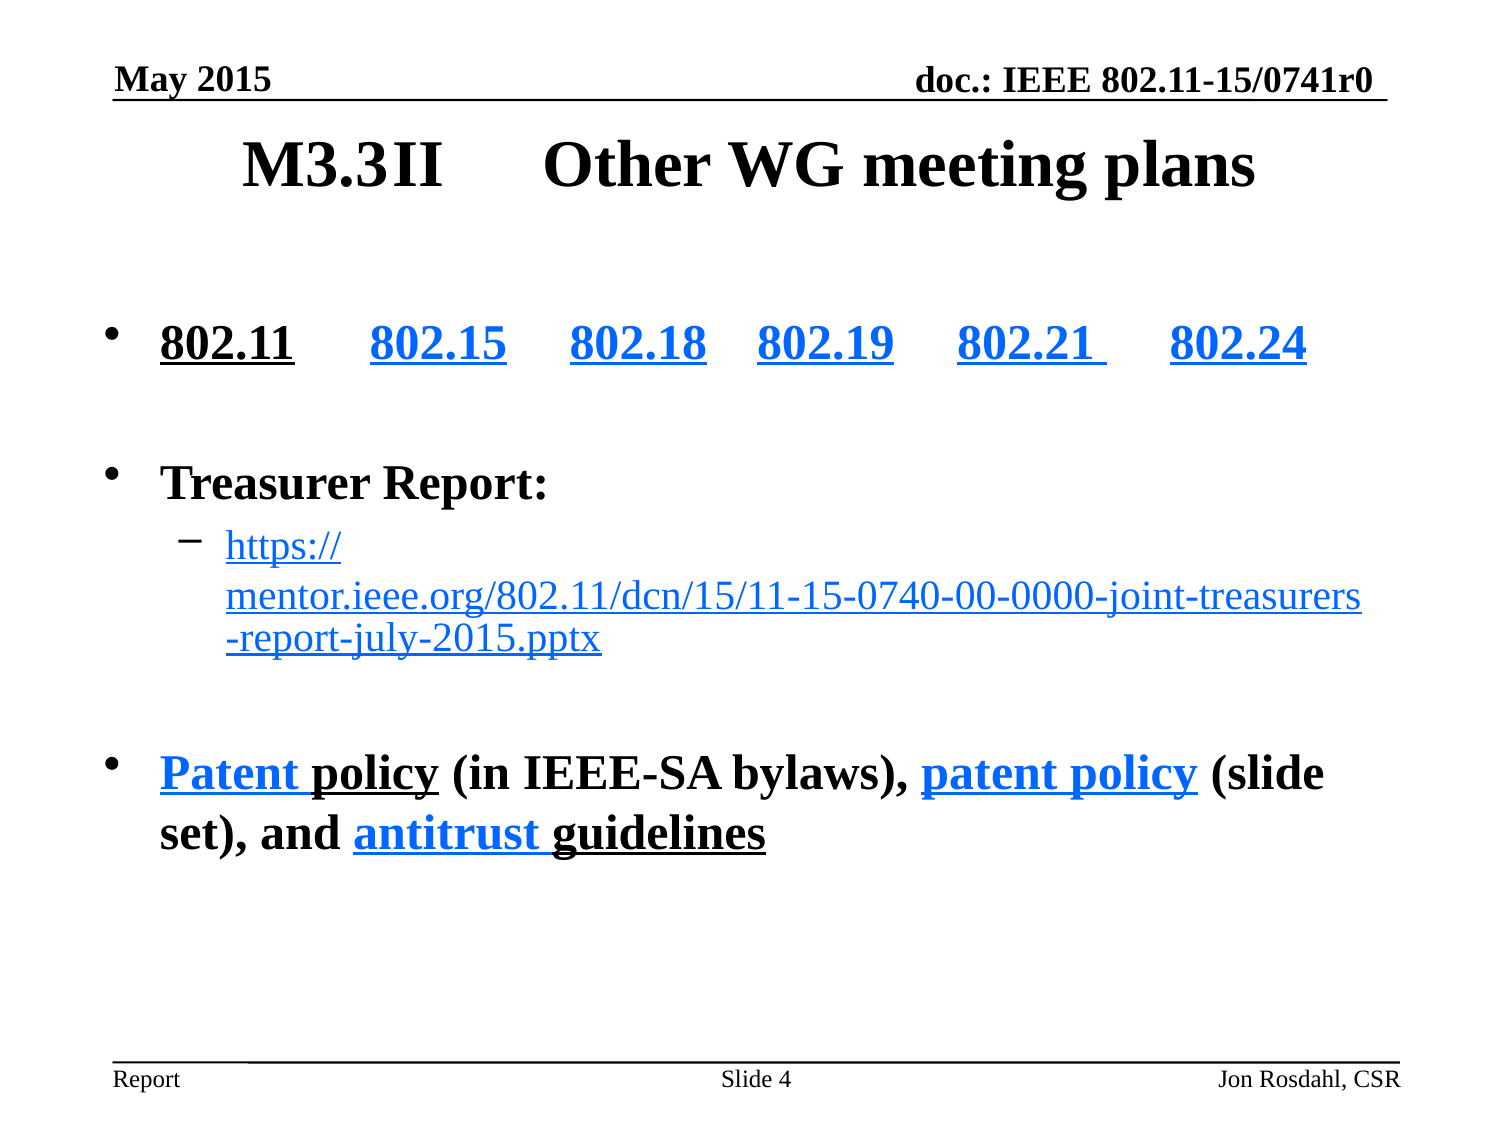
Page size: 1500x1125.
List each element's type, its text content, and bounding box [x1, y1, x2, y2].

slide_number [114, 54, 423, 100]
title M3.3 II Other WG meeting plans [112, 112, 1388, 231]
slide_number Slide 4 [712, 1061, 800, 1093]
list 802.11 802.15 802.18 802.19 802.21 802.24 Treasurer Report: https://mentor.ieee.org/802.11/dcn/15/11-15-0740-00-0000-joint-treasurers-report-july-2015.pptx Patent policy (in IEEE-SA bylaws), patent policy (slide set), and antitrust guidelines [88, 231, 1388, 1000]
footer Jon Rosdahl, CSR [878, 1061, 1402, 1093]
